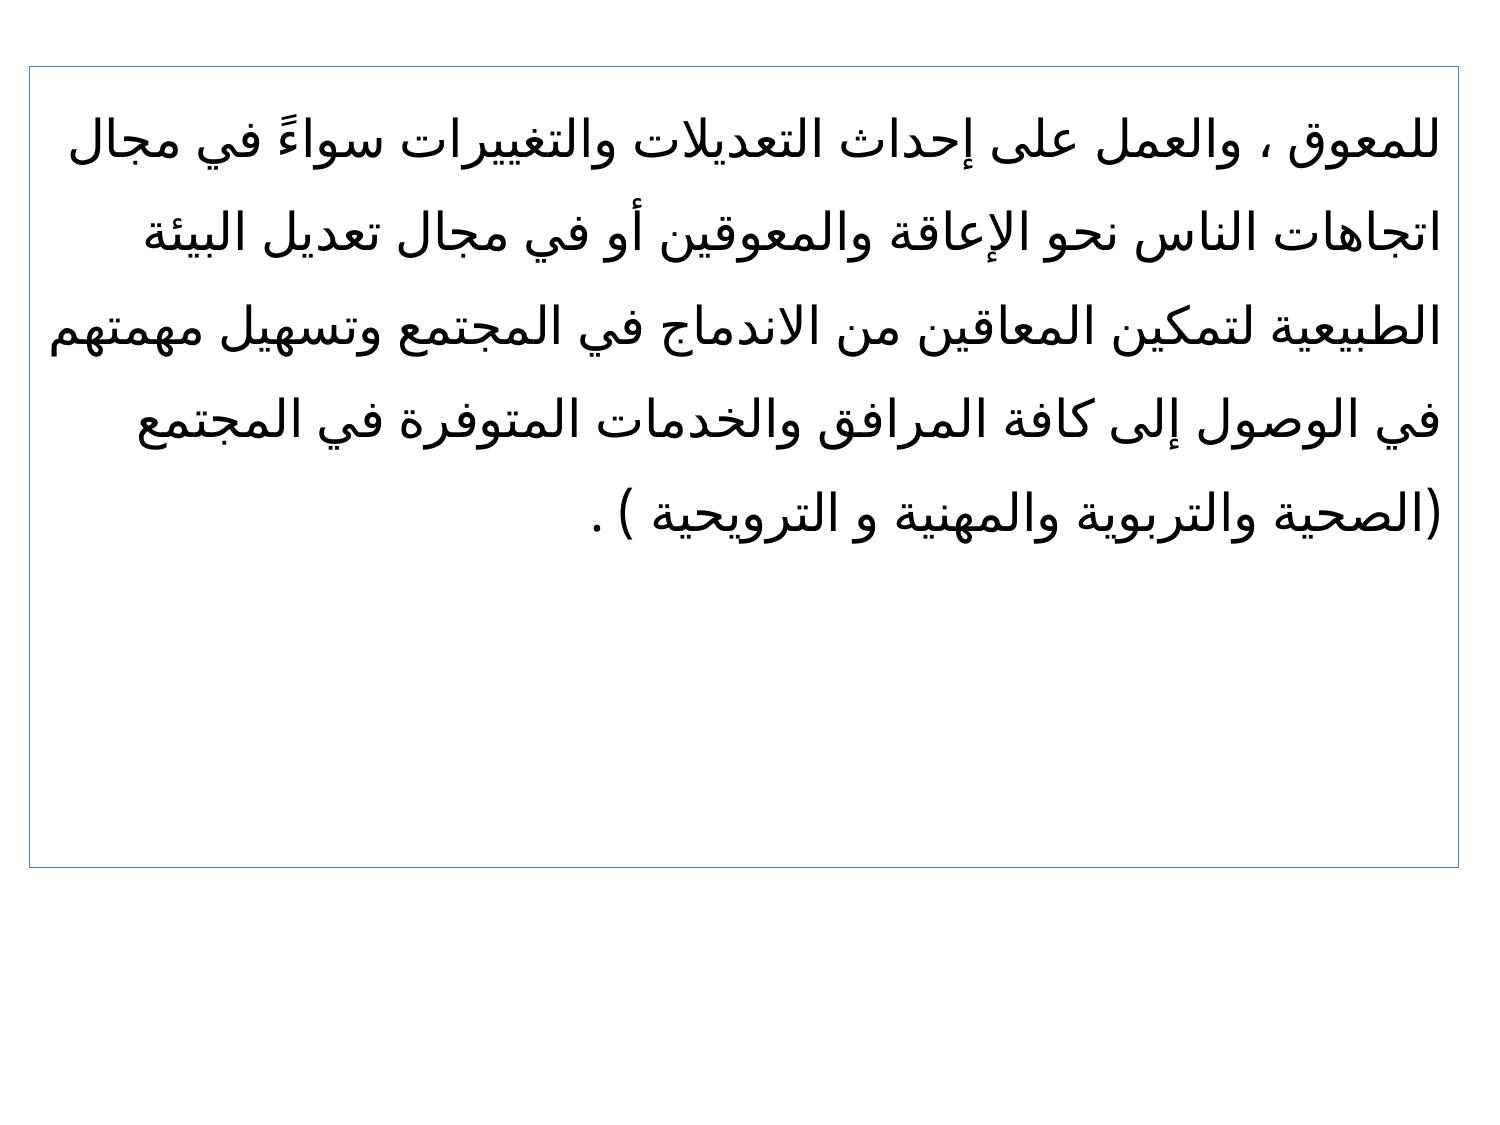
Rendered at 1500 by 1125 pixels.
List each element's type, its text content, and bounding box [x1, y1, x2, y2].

list للمعوق ، والعمل على إحداث التعديلات والتغييرات سواءً في مجال اتجاهات الناس نحو الإعاقة والمعوقين أو في مجال تعديل البيئة الطبيعية لتمكين المعاقين من الاندماج في المجتمع وتسهيل مهمتهم في الوصول إلى كافة المرافق والخدمات المتوفرة في المجتمع (الصحية والتربوية والمهنية و الترويحية ) . [29, 66, 1459, 868]
